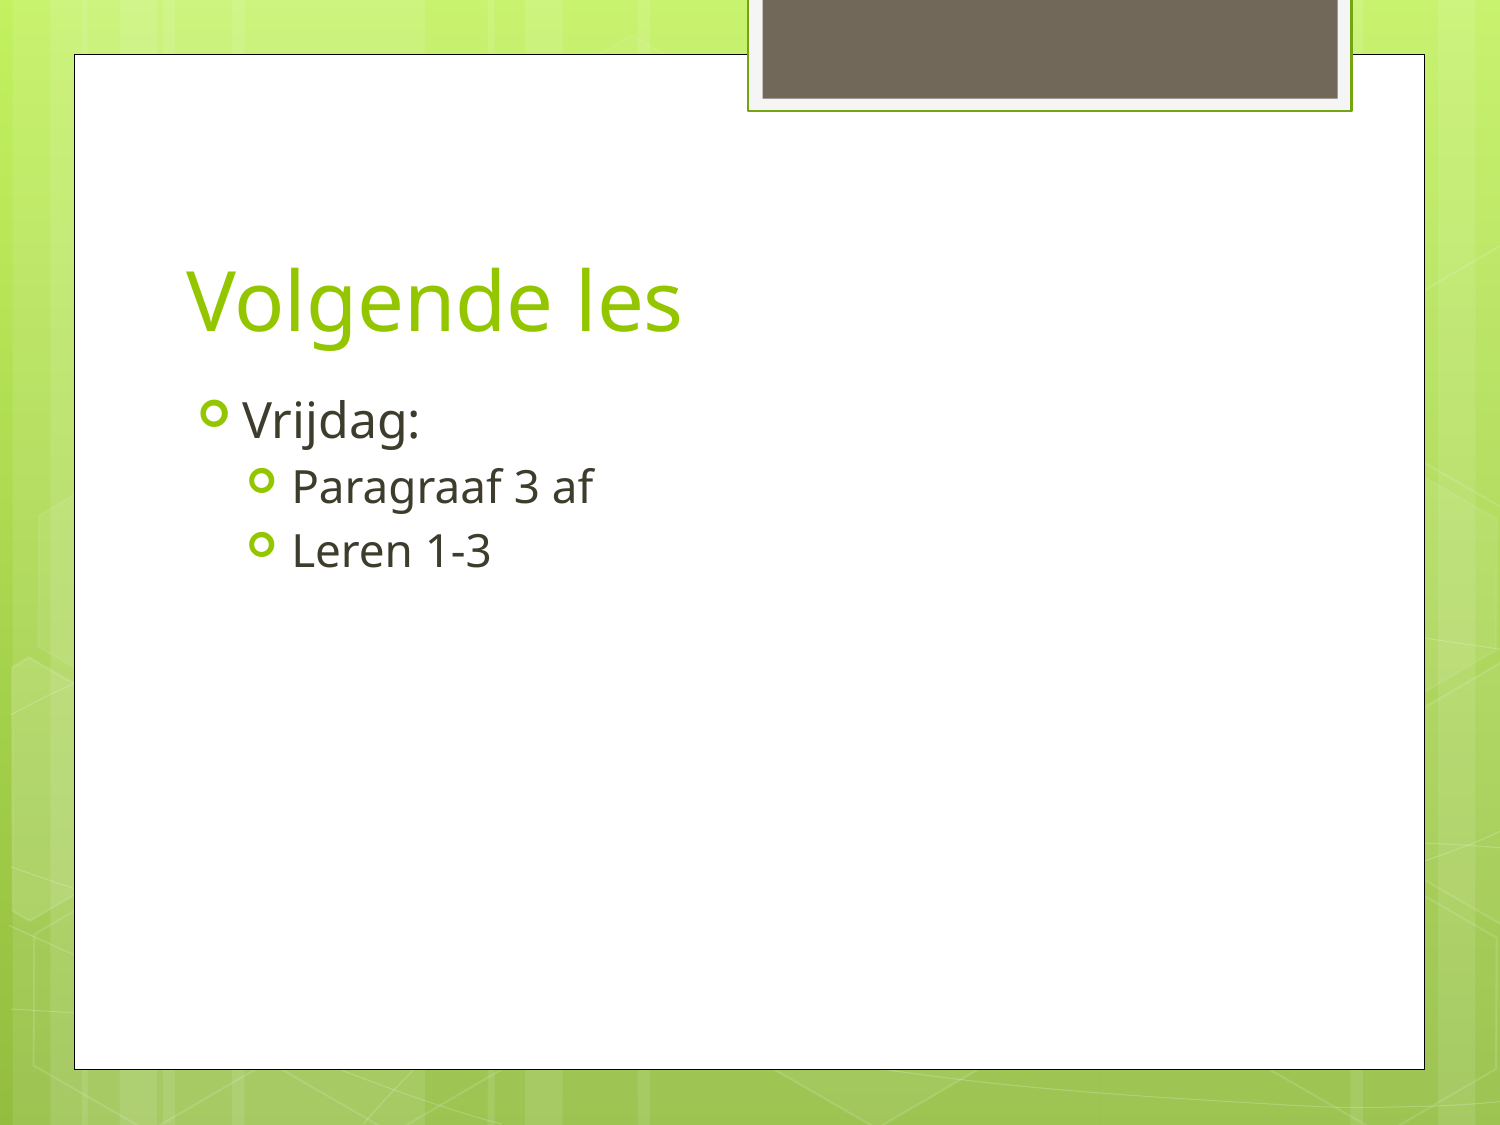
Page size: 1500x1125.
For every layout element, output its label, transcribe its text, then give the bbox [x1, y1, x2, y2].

title Volgende les [171, 168, 1324, 357]
list Vrijdag: Paragraaf 3 af Leren 1-3 [171, 381, 1283, 957]
